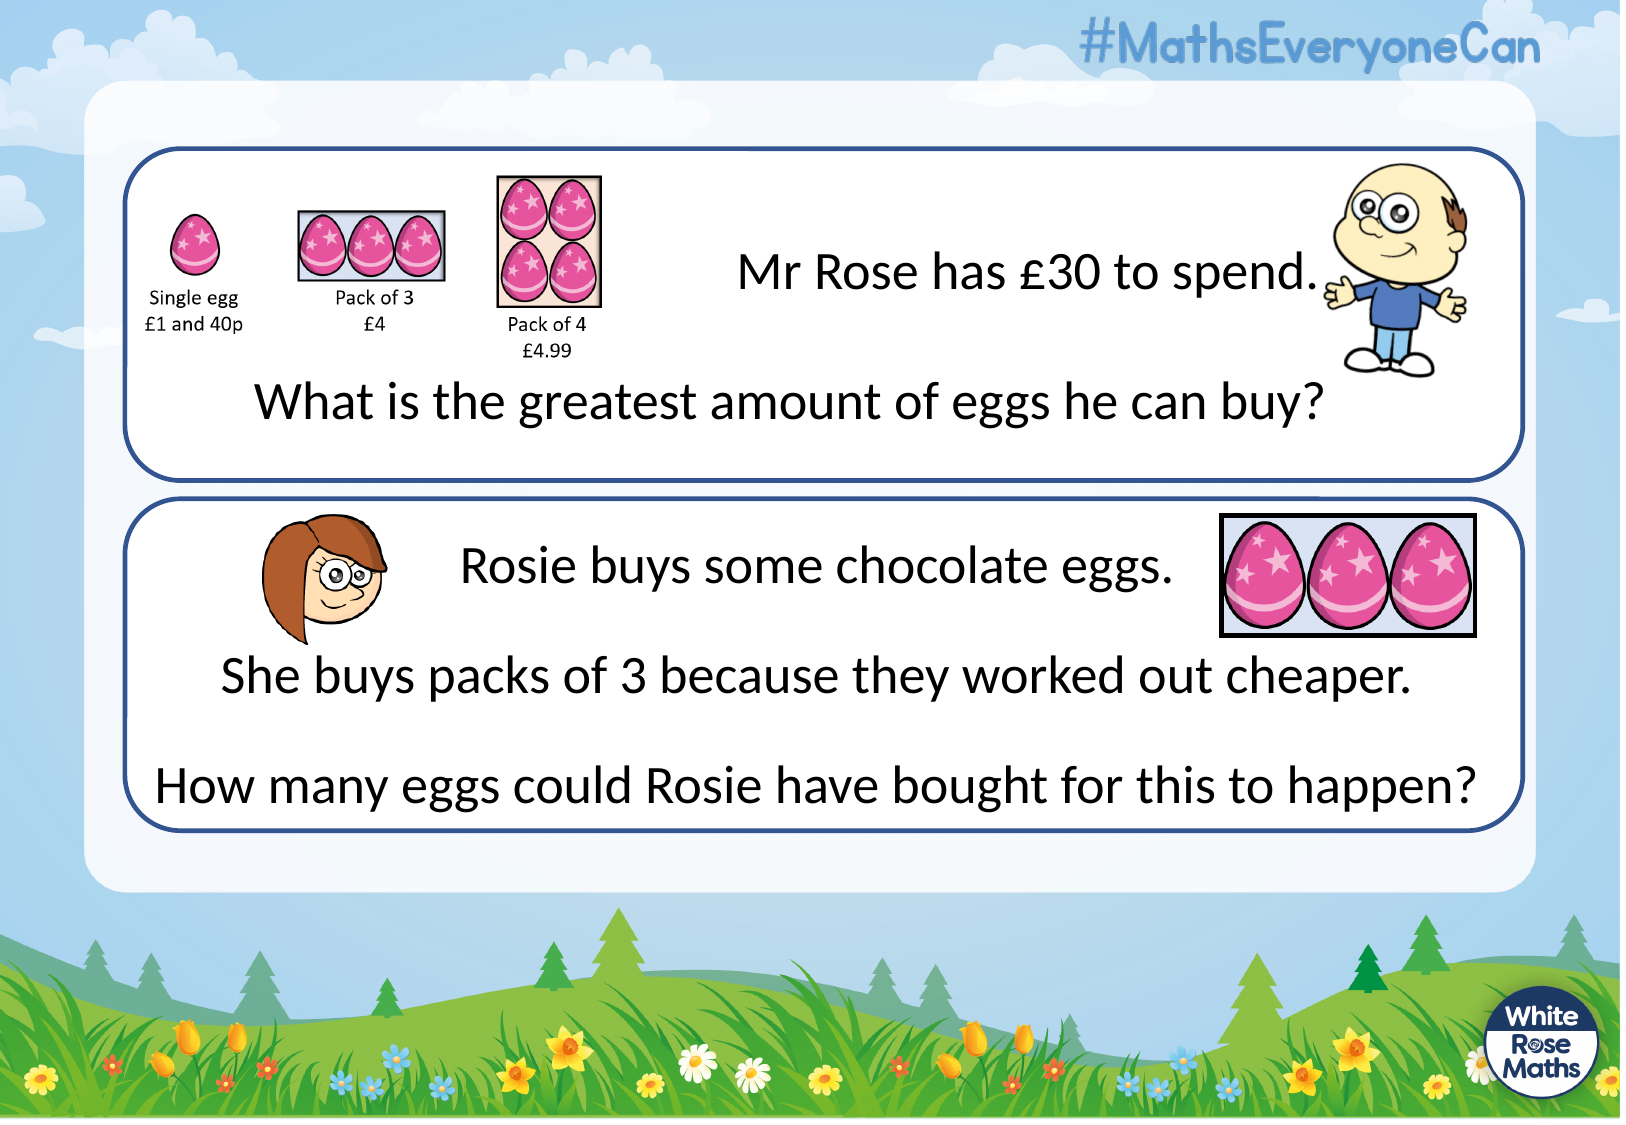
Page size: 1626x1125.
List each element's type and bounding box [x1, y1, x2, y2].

text_box [124, 134, 1523, 506]
text_box [75, 497, 1560, 831]
picture [0, 0, 1626, 1125]
